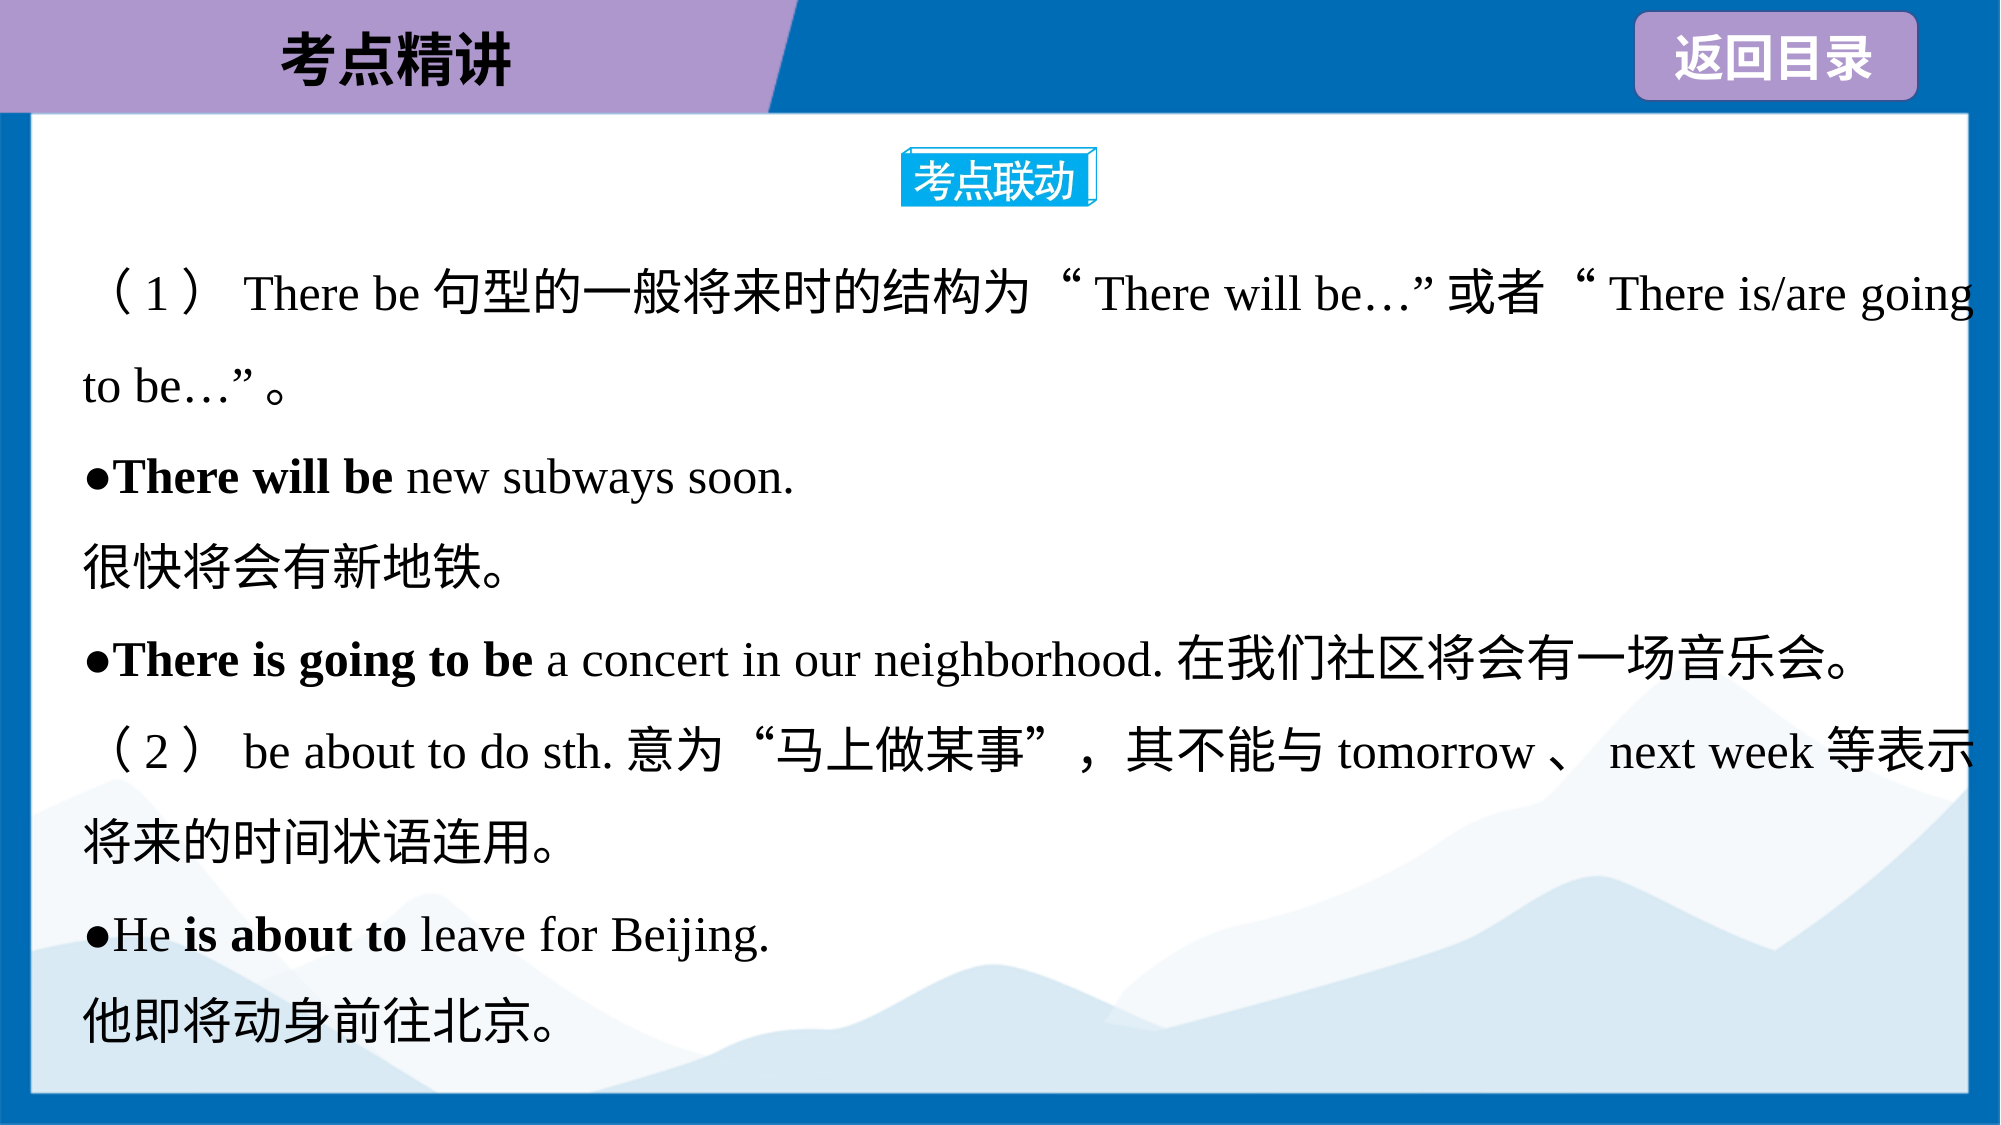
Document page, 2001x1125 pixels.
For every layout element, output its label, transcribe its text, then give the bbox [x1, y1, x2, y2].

picture [0, 0, 2000, 1125]
text_box （1）There be句型的一般将来时的结构为“There will be…”或者“There is/are going to be…”。 ●There will be new subways soon. 很快将会有新地铁。 ●There is going to be a concert in our neighborhood.在我们社区将会有一场音乐会。 （2）be about to do sth.意为“马上做某事”，其不能与tomorrow、next week等表示 将来的时间状语连用。 ●He is about to leave for Beijing. 他即将动身前往北京。 [82, 228, 1917, 1040]
